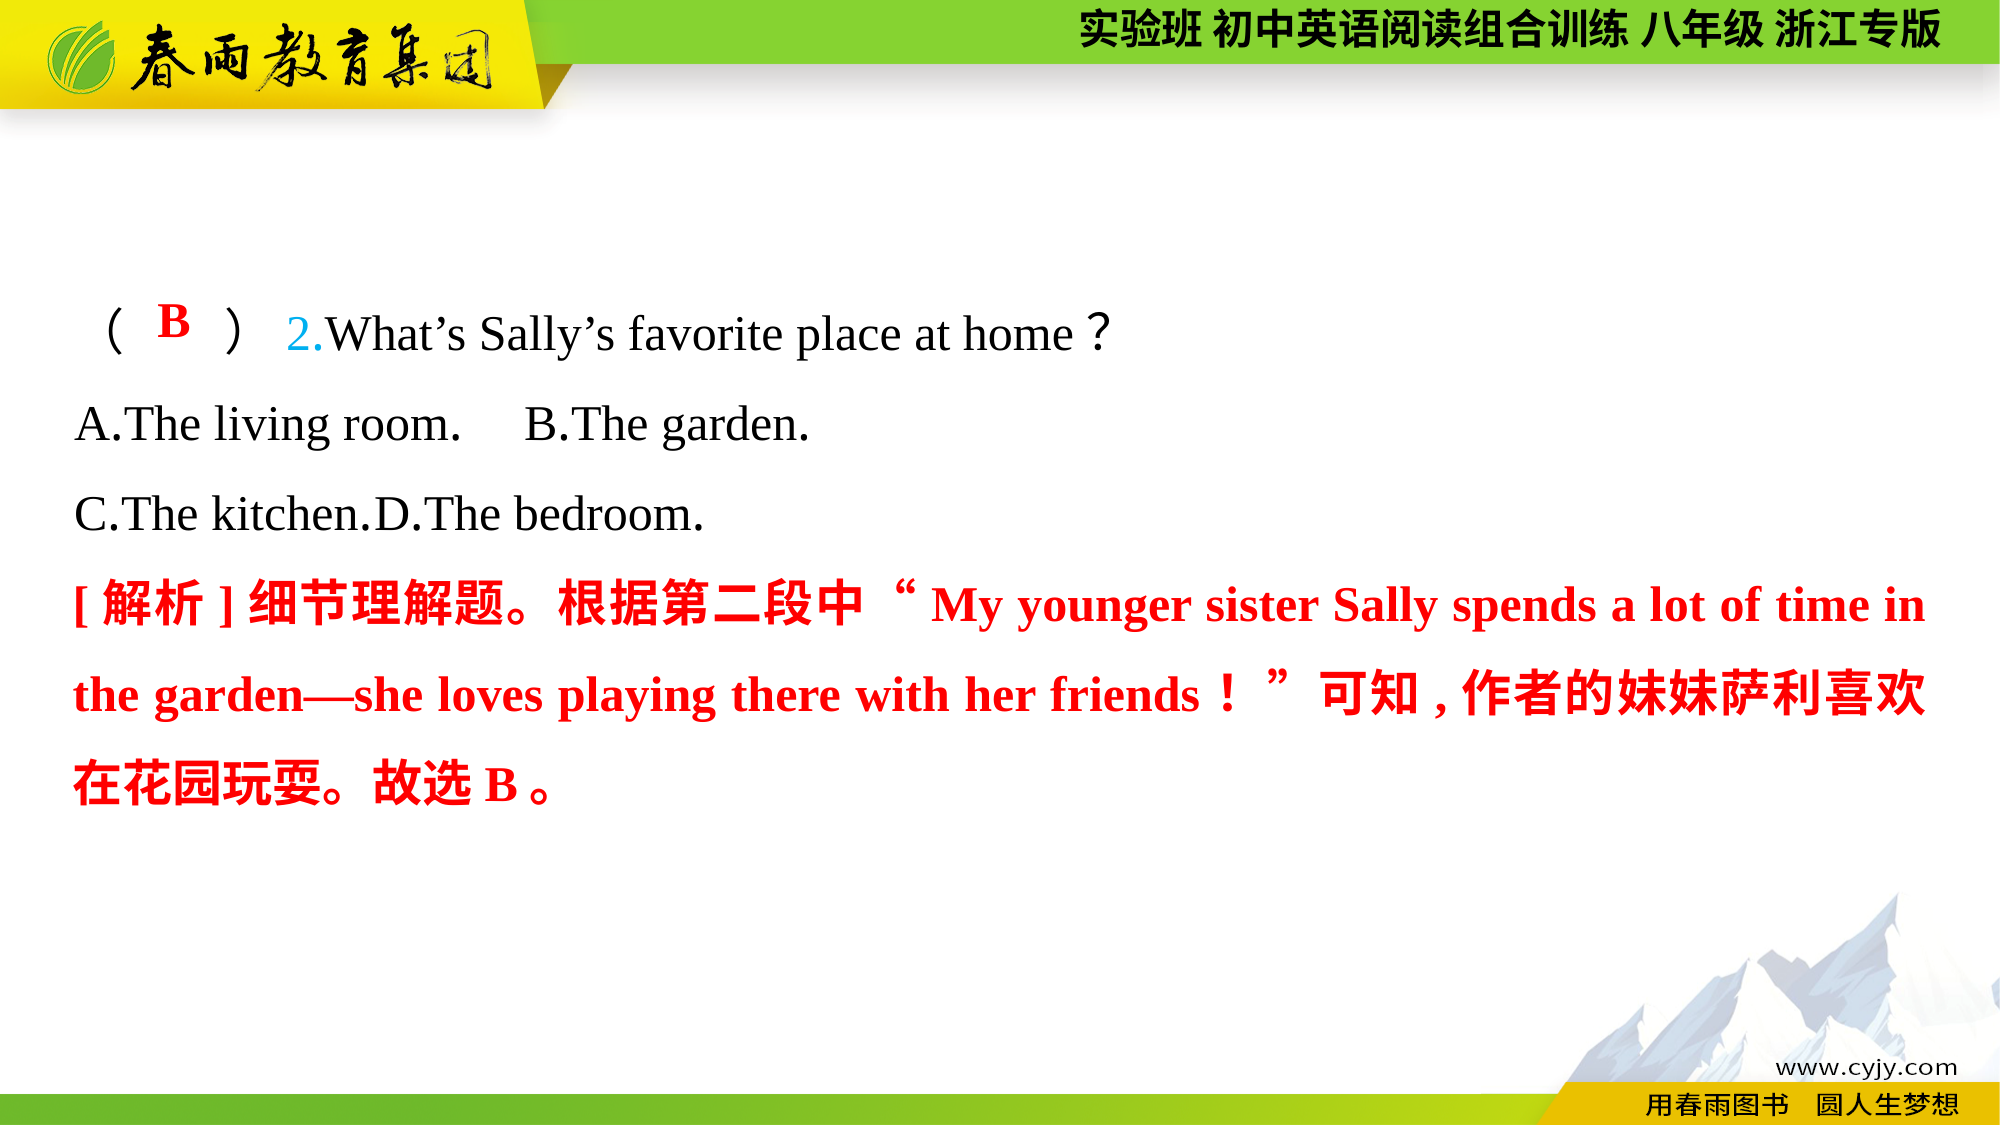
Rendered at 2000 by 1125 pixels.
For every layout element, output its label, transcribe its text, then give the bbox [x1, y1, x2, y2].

text_box B [142, 280, 206, 356]
text_box [解析]细节理解题。根据第二段中“My younger sister Sally spends a lot of time in the garden—she loves playing there with her friends！”可知,作者的妹妹萨利喜欢在花园玩耍。故选B。 [57, 534, 1942, 820]
picture [0, 0, 2000, 1125]
list （ ）2.What’s Sally’s favorite place at home？ A.The living room. B.The garden. C.The kitchen. D.The bedroom. [59, 262, 1944, 539]
